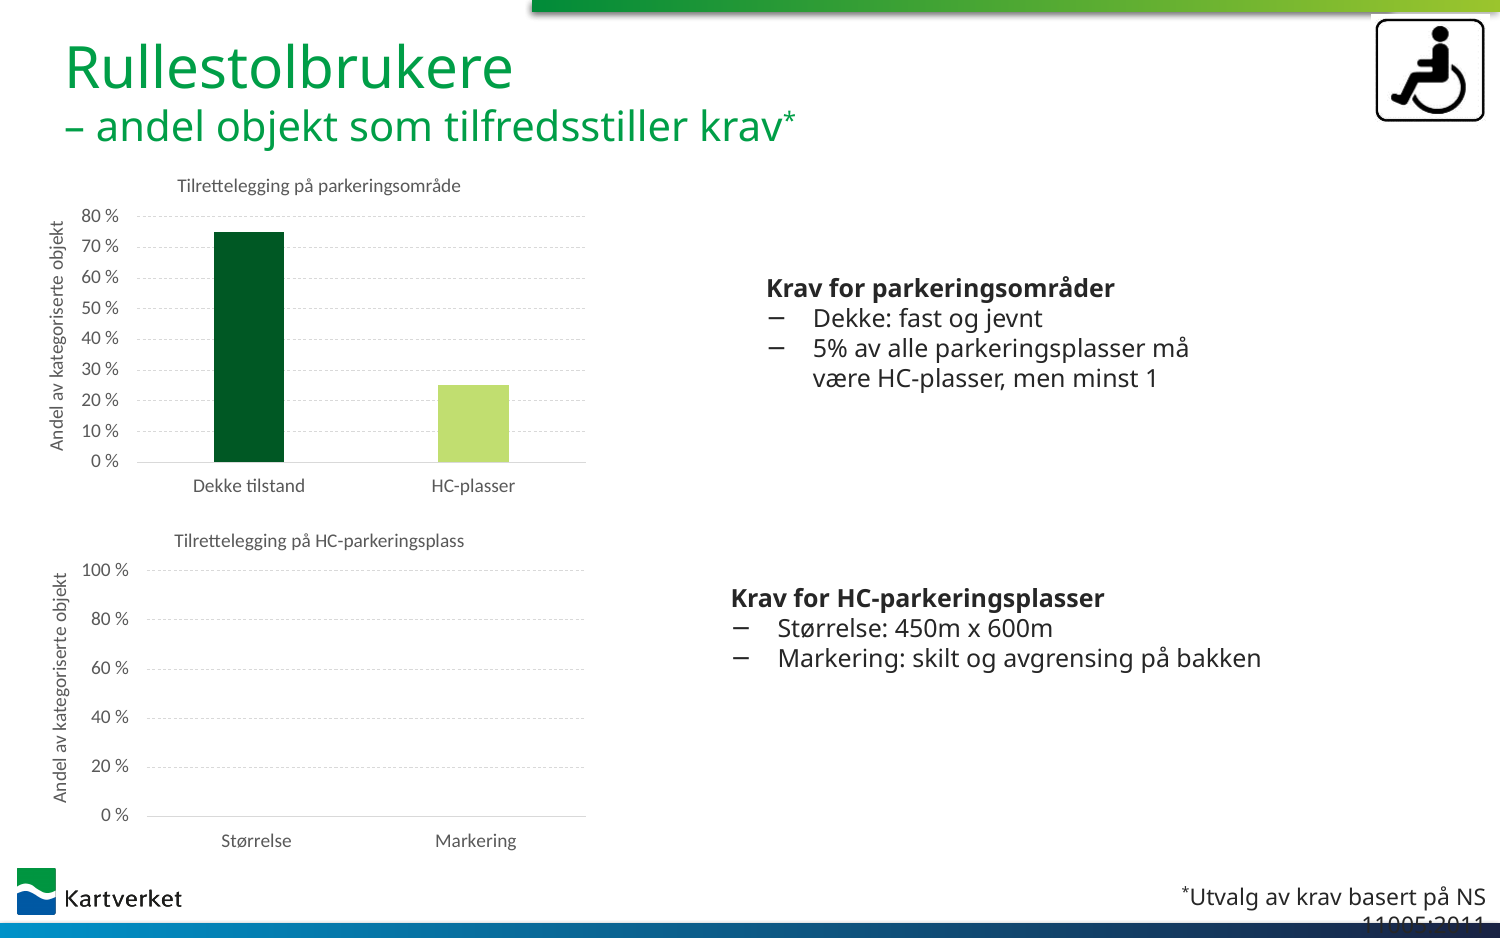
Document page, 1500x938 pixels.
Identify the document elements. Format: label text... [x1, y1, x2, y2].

text_box Krav for parkeringsområder Dekke: fast og jevnt 5% av alle parkeringsplasser må være HC-plasser, men minst 1 [751, 264, 1232, 400]
picture [41, 166, 598, 505]
picture [1371, 13, 1491, 127]
picture [41, 520, 598, 859]
text_box Rullestolbrukere – andel objekt som tilfredsstiller krav* [49, 23, 1431, 158]
text_box Krav for HC-parkeringsplasser Størrelse: 450m x 600m Markering: skilt og avgrensing på bakken [715, 574, 1278, 680]
text_box *Utvalg av krav basert på NS 11005:2011 [1068, 873, 1500, 938]
